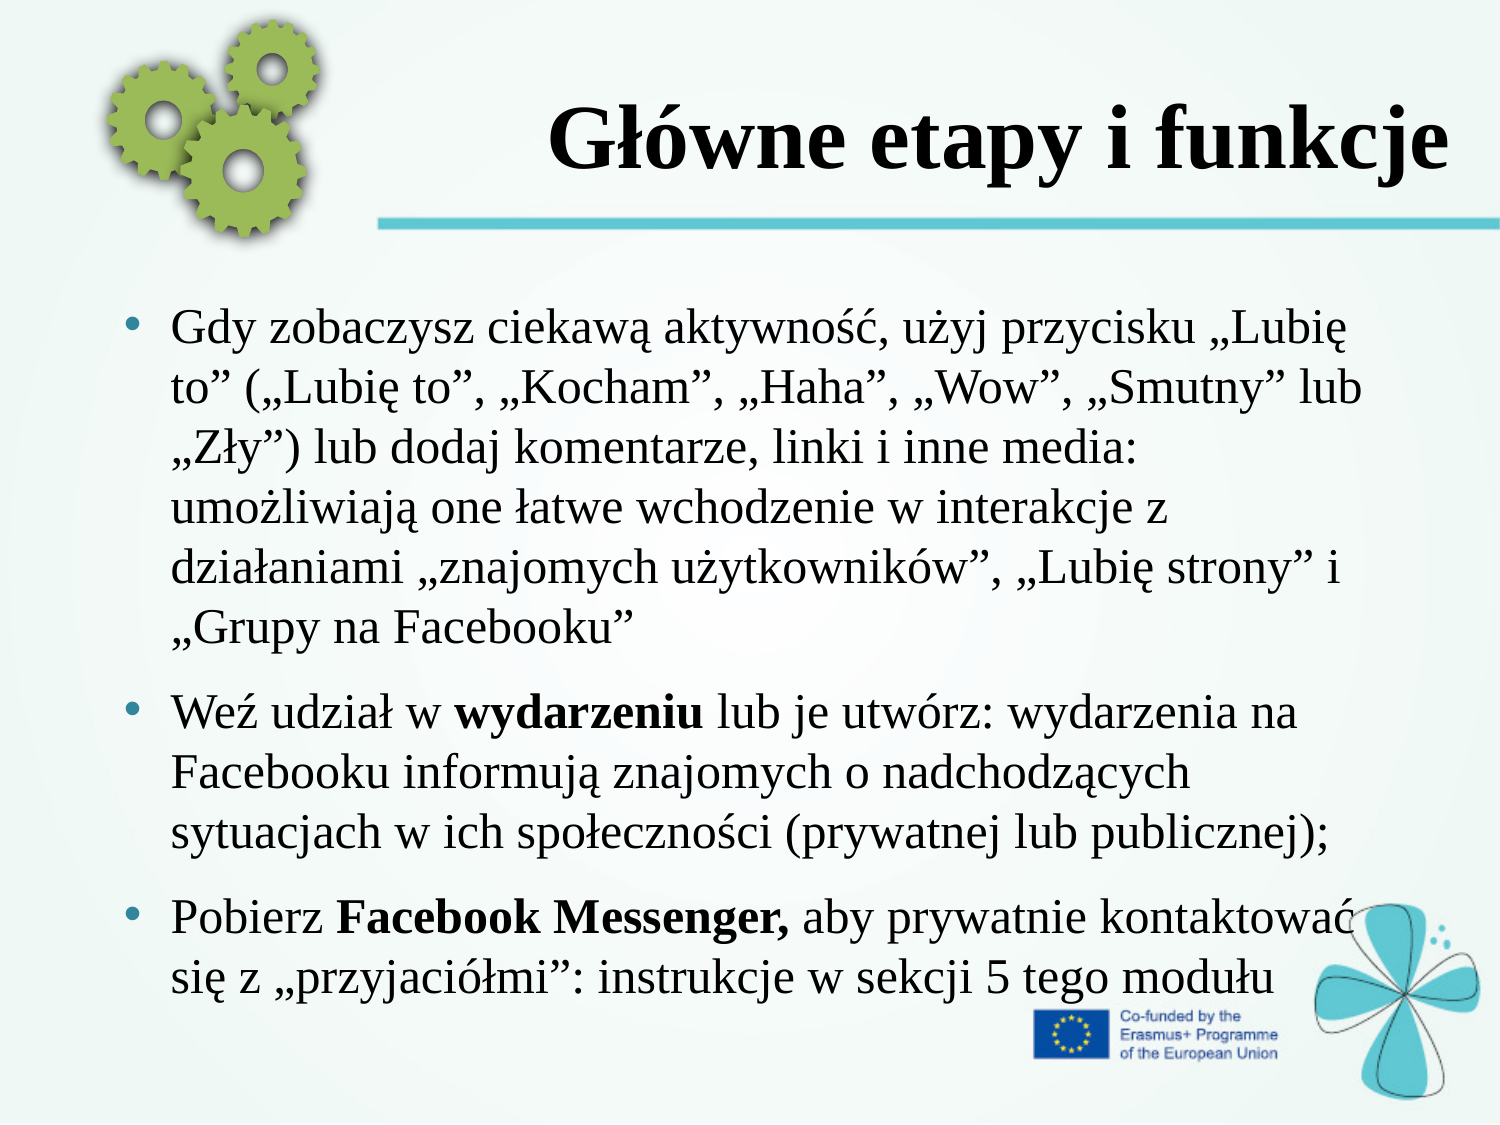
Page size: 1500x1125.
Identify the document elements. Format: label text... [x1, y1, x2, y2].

picture [0, 0, 1500, 1125]
text_box Gdy zobaczysz ciekawą aktywność, użyj przycisku „Lubię to” („Lubię to”, „Kocham”, „Haha”, „Wow”, „Smutny” lub „Zły”) lub dodaj komentarze, linki i inne media: umożliwiają one łatwe wchodzenie w interakcje z działaniami „znajomych użytkowników”, „Lubię strony” i „Grupy na Facebooku” Weź udział w wydarzeniu lub je utwórz: wydarzenia na Facebooku informują znajomych o nadchodzących sytuacjach w ich społeczności (prywatnej lub publicznej); Pobierz Facebook Messenger, aby prywatnie kontaktować się z „przyjaciółmi”: instrukcje w sekcji 5 tego modułu [109, 286, 1400, 1011]
text_box Główne etapy i funkcje [379, 69, 1467, 194]
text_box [106, 19, 320, 237]
